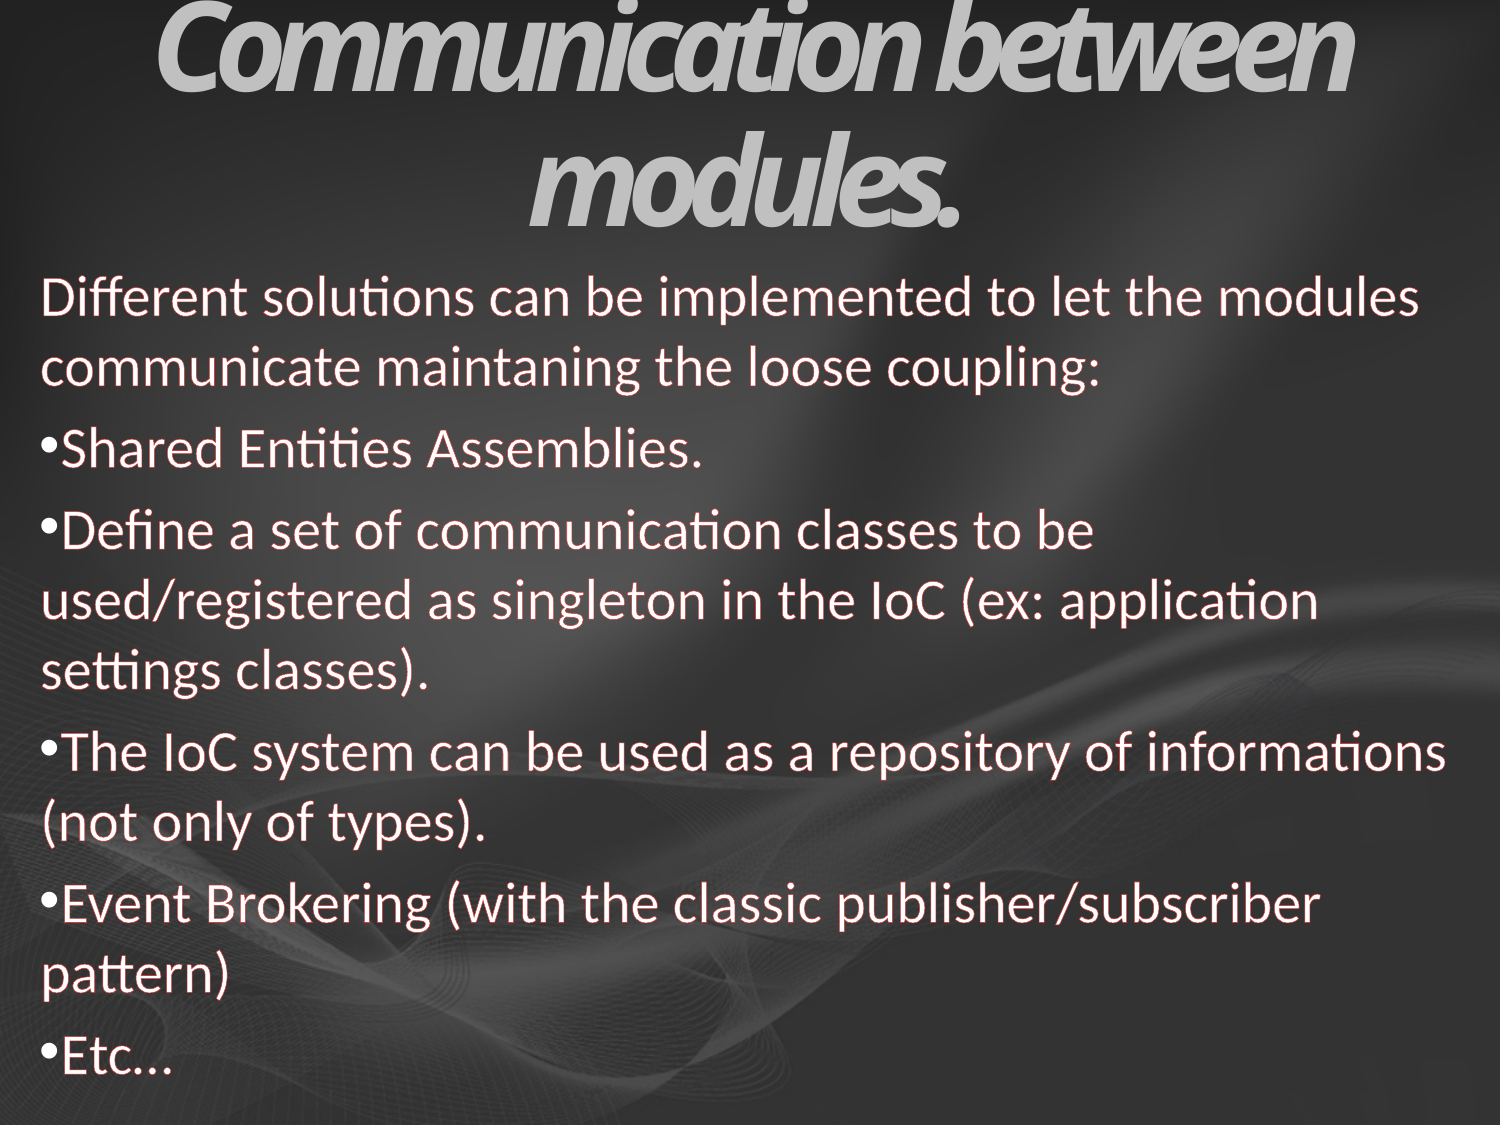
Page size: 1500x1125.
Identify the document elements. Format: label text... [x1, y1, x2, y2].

list Different solutions can be implemented to let the modules communicate maintaning the loose coupling: Shared Entities Assemblies. Define a set of communication classes to be used/registered as singleton in the IoC (ex: application settings classes). The IoC system can be used as a repository of informations (not only of types). Event Brokering (with the classic publisher/subscriber pattern) Etc… [24, 249, 1476, 1088]
title Communication between modules. [24, 37, 1476, 201]
picture [0, 0, 1500, 1125]
